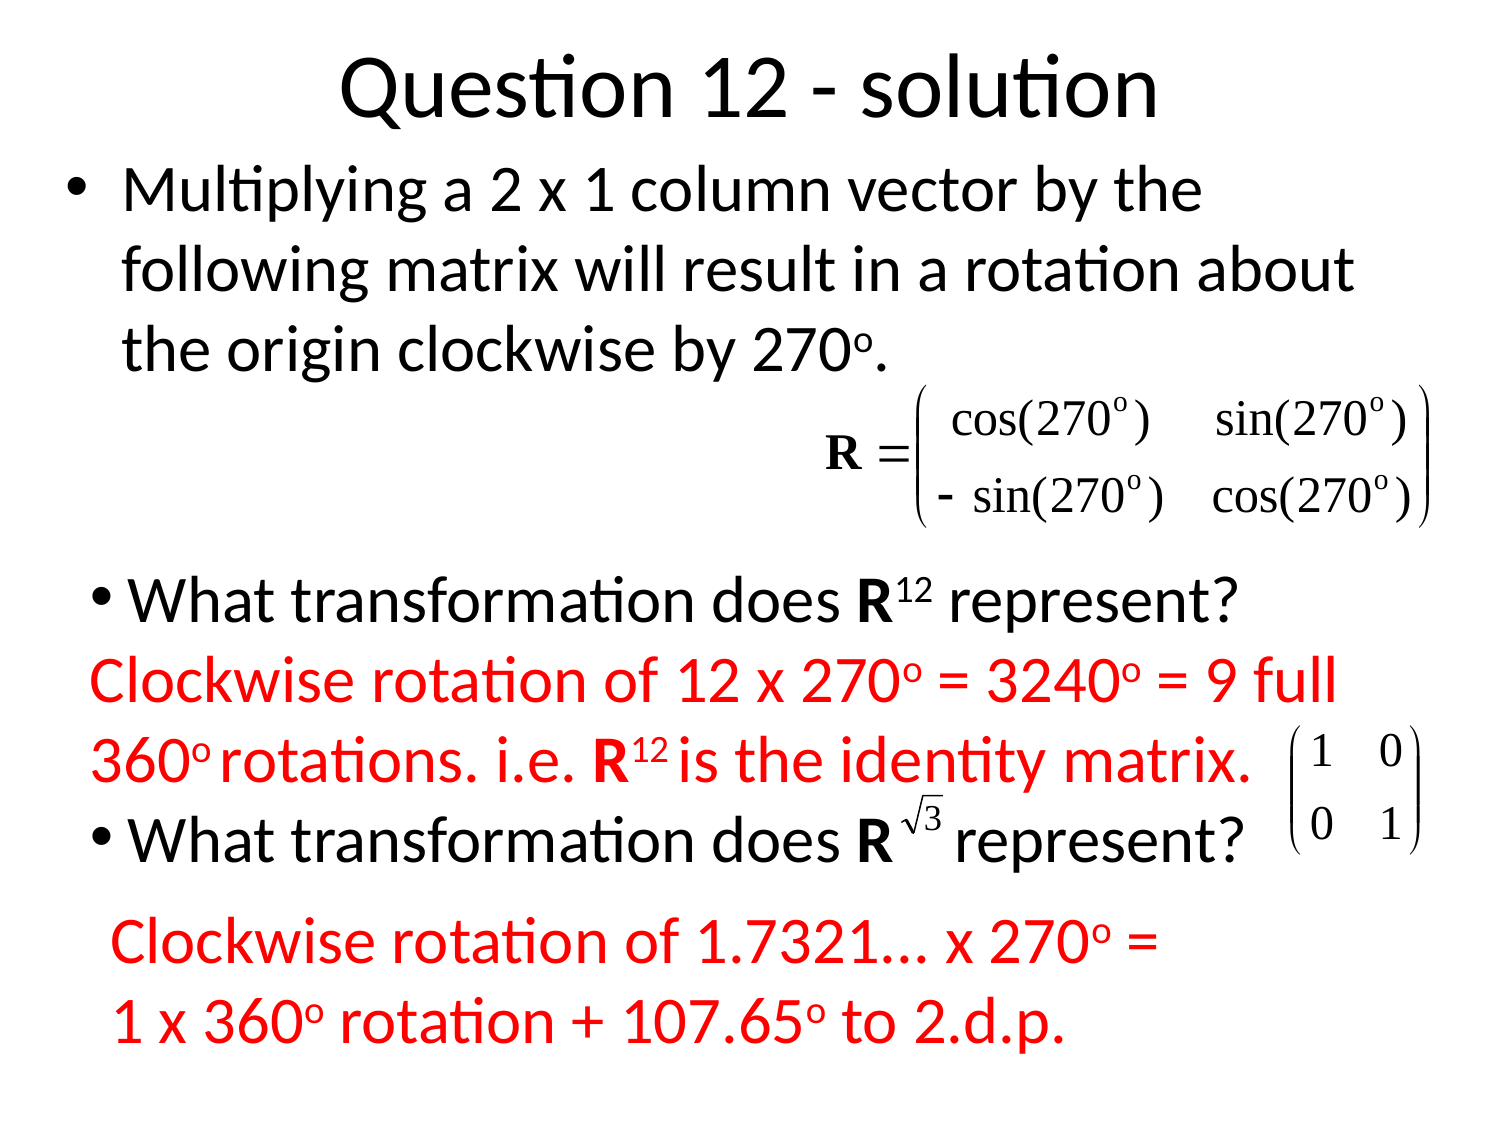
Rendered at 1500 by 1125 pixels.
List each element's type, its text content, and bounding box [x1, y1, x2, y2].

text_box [1280, 716, 1435, 864]
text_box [894, 787, 950, 843]
list Multiplying a 2 x 1 column vector by the following matrix will result in a rotation about the origin clockwise by 270o. [50, 137, 1438, 1061]
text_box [817, 374, 1445, 539]
text_box Clockwise rotation of 1.7321... x 270o = 1 x 360o rotation + 107.65o to 2.d.p. [95, 889, 1190, 1065]
title Question 12 - solution [75, 0, 1425, 137]
text_box What transformation does R12 represent? Clockwise rotation of 12 x 270o = 3240o = 9 full 360o rotations. i.e. R12 is the identity matrix. What transformation does R represent? [75, 548, 1439, 883]
